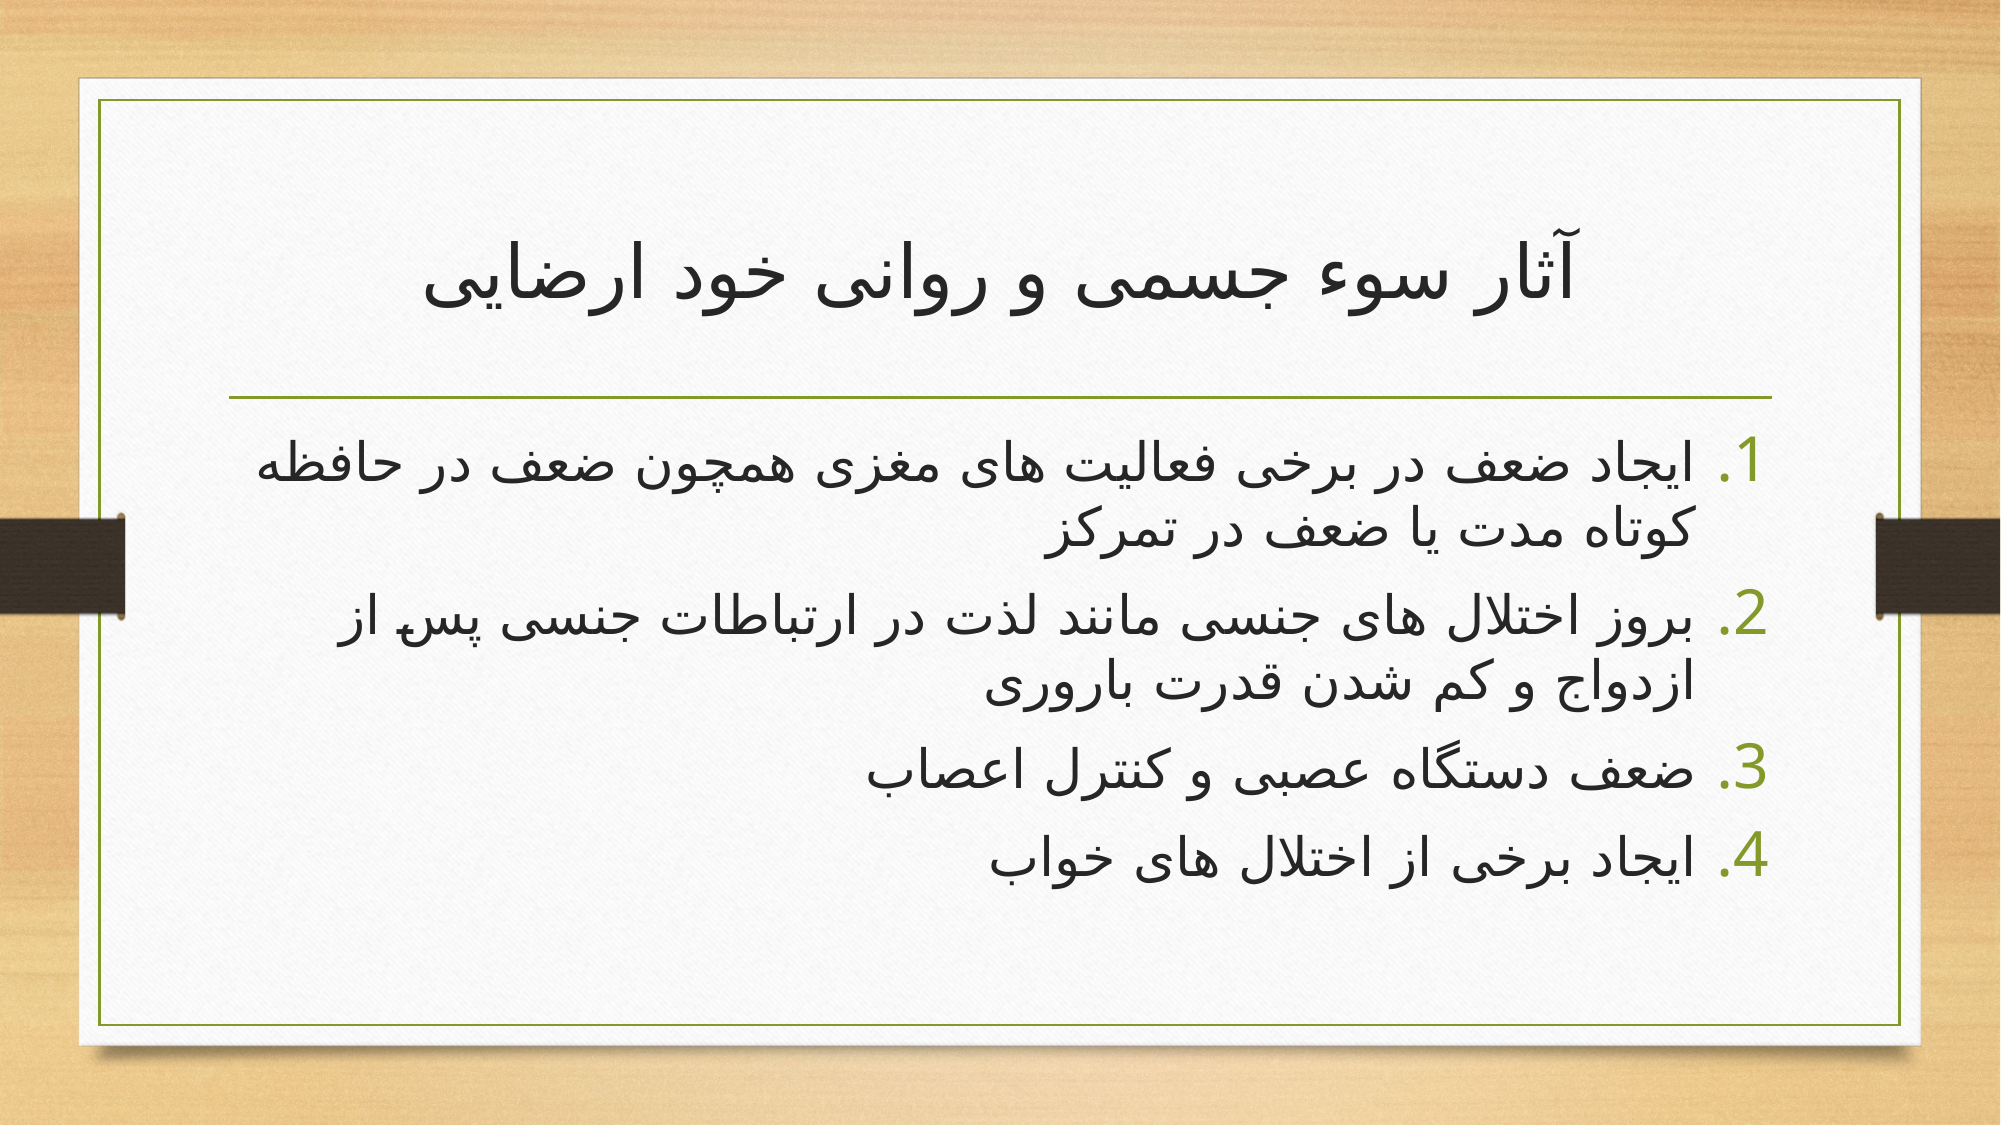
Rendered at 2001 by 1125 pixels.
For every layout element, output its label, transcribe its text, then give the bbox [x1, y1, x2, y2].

list ایجاد ضعف در برخی فعالیت های مغزی همچون ضعف در حافظه کوتاه مدت یا ضعف در تمرکز بروز اختلال های جنسی مانند لذت در ارتباطات جنسی پس از ازدواج و کم شدن قدرت باروری ضعف دستگاه عصبی و کنترل اعصاب ایجاد برخی از اختلال های خواب [212, 419, 1788, 964]
picture [0, 0, 2001, 1125]
title آثار سوء جسمی و روانی خود ارضایی [212, 161, 1788, 375]
